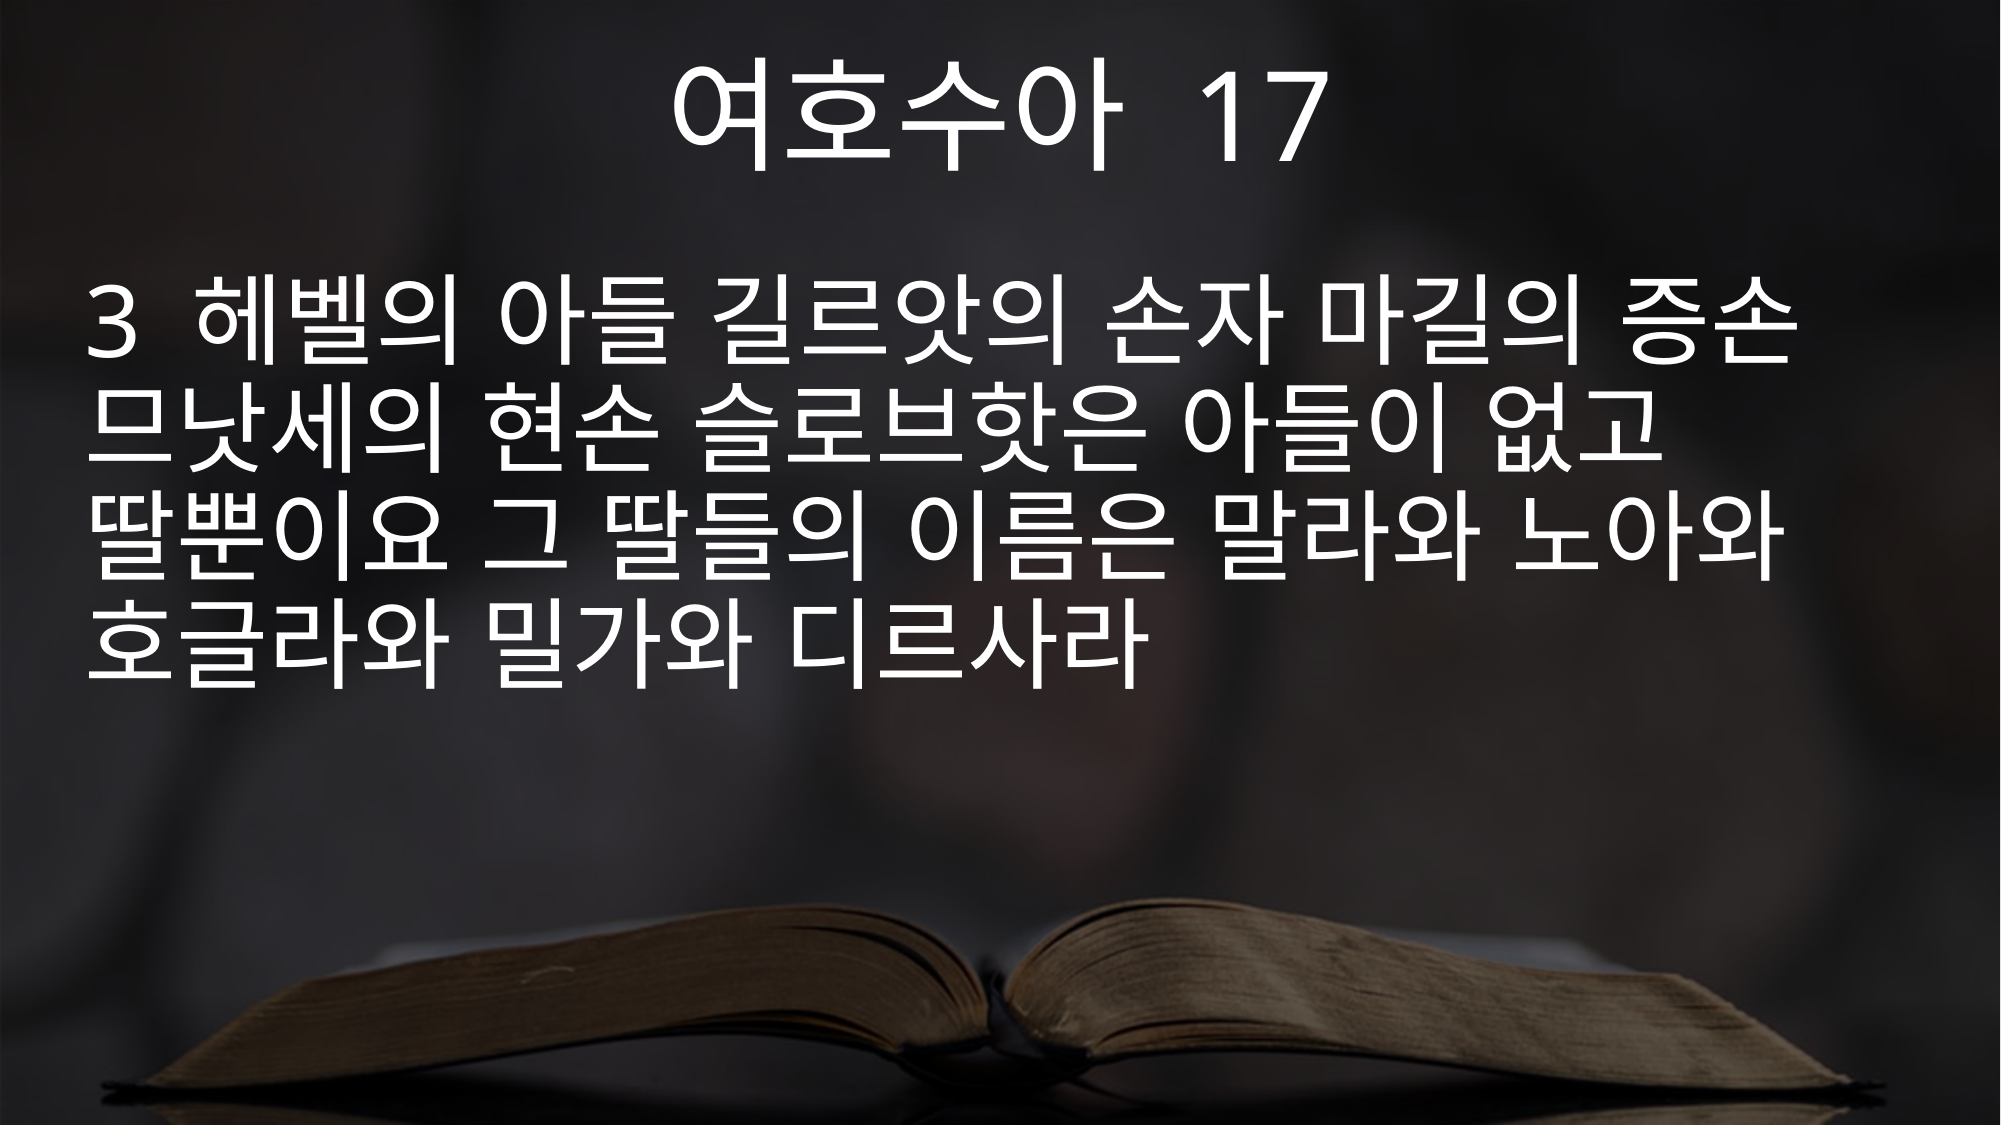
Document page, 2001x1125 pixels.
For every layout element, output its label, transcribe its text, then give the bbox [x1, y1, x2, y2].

list 3 헤벨의 아들 길르앗의 손자 마길의 증손 므낫세의 현손 슬로브핫은 아들이 없고 딸뿐이요 그 딸들의 이름은 말라와 노아와 호글라와 밀가와 디르사라 [69, 263, 1953, 423]
picture [0, 0, 2001, 1125]
footer 여호수아 17 [0, 32, 2000, 192]
